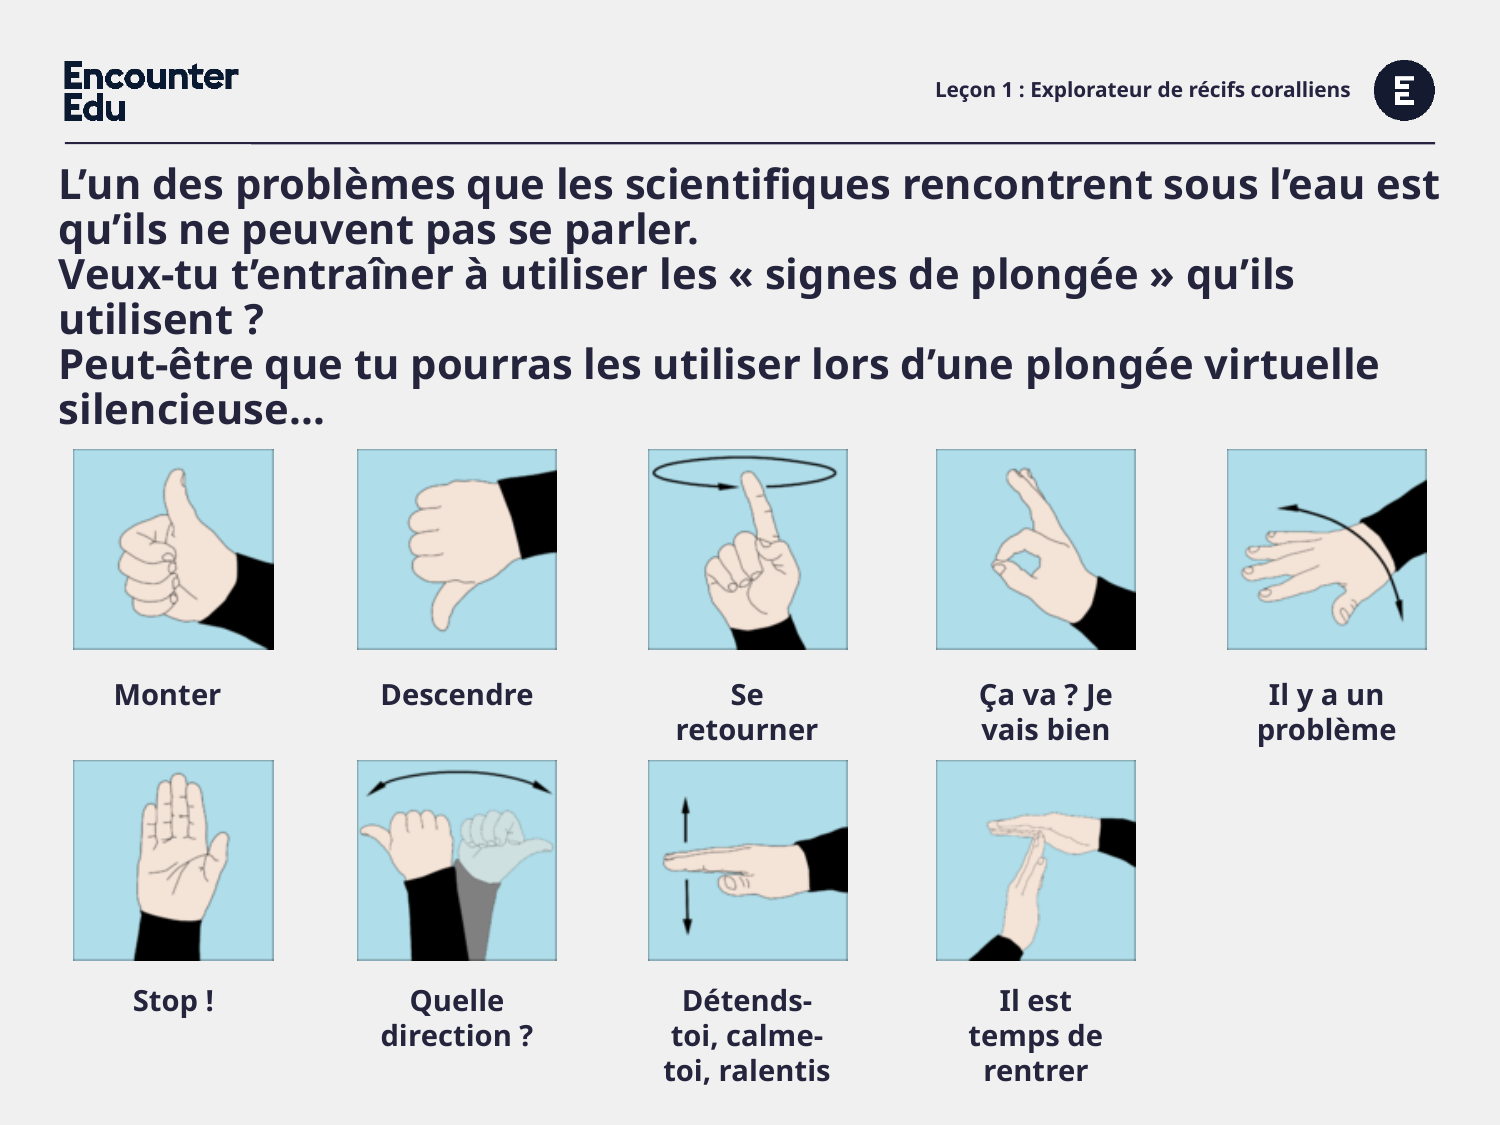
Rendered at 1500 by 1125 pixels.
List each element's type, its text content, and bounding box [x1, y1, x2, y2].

text_box Ça va ? Je vais bien [936, 668, 1156, 754]
title Leçon 1 : Explorateur de récifs coralliens [749, 67, 1359, 114]
text_box Détends-toi, calme-toi, ralentis [646, 974, 848, 1095]
text_box L’un des problèmes que les scientifiques rencontrent sous l’eau est qu’ils ne peuvent pas se parler. Veux-tu t’entraîner à utiliser les « signes de plongée » qu’ils utilisent ? Peut-être que tu pourras les utiliser lors d’une plongée virtuelle silencieuse... [51, 255, 1449, 341]
text_box Il est temps de rentrer [936, 974, 1136, 1095]
picture [647, 760, 849, 961]
text_box Il y a un problème [1227, 668, 1427, 754]
text_box Quelle direction ? [357, 974, 557, 1060]
picture [356, 449, 558, 650]
picture [1372, 58, 1436, 122]
text_box Monter [73, 668, 262, 719]
text_box Se retourner [646, 668, 848, 754]
picture [73, 449, 274, 650]
picture [935, 449, 1136, 650]
picture [647, 449, 849, 650]
picture [1226, 449, 1427, 650]
picture [73, 760, 274, 961]
picture [356, 760, 558, 961]
text_box Stop ! [73, 974, 274, 1025]
picture [935, 760, 1136, 961]
picture [60, 59, 243, 122]
text_box Descendre [357, 668, 557, 719]
